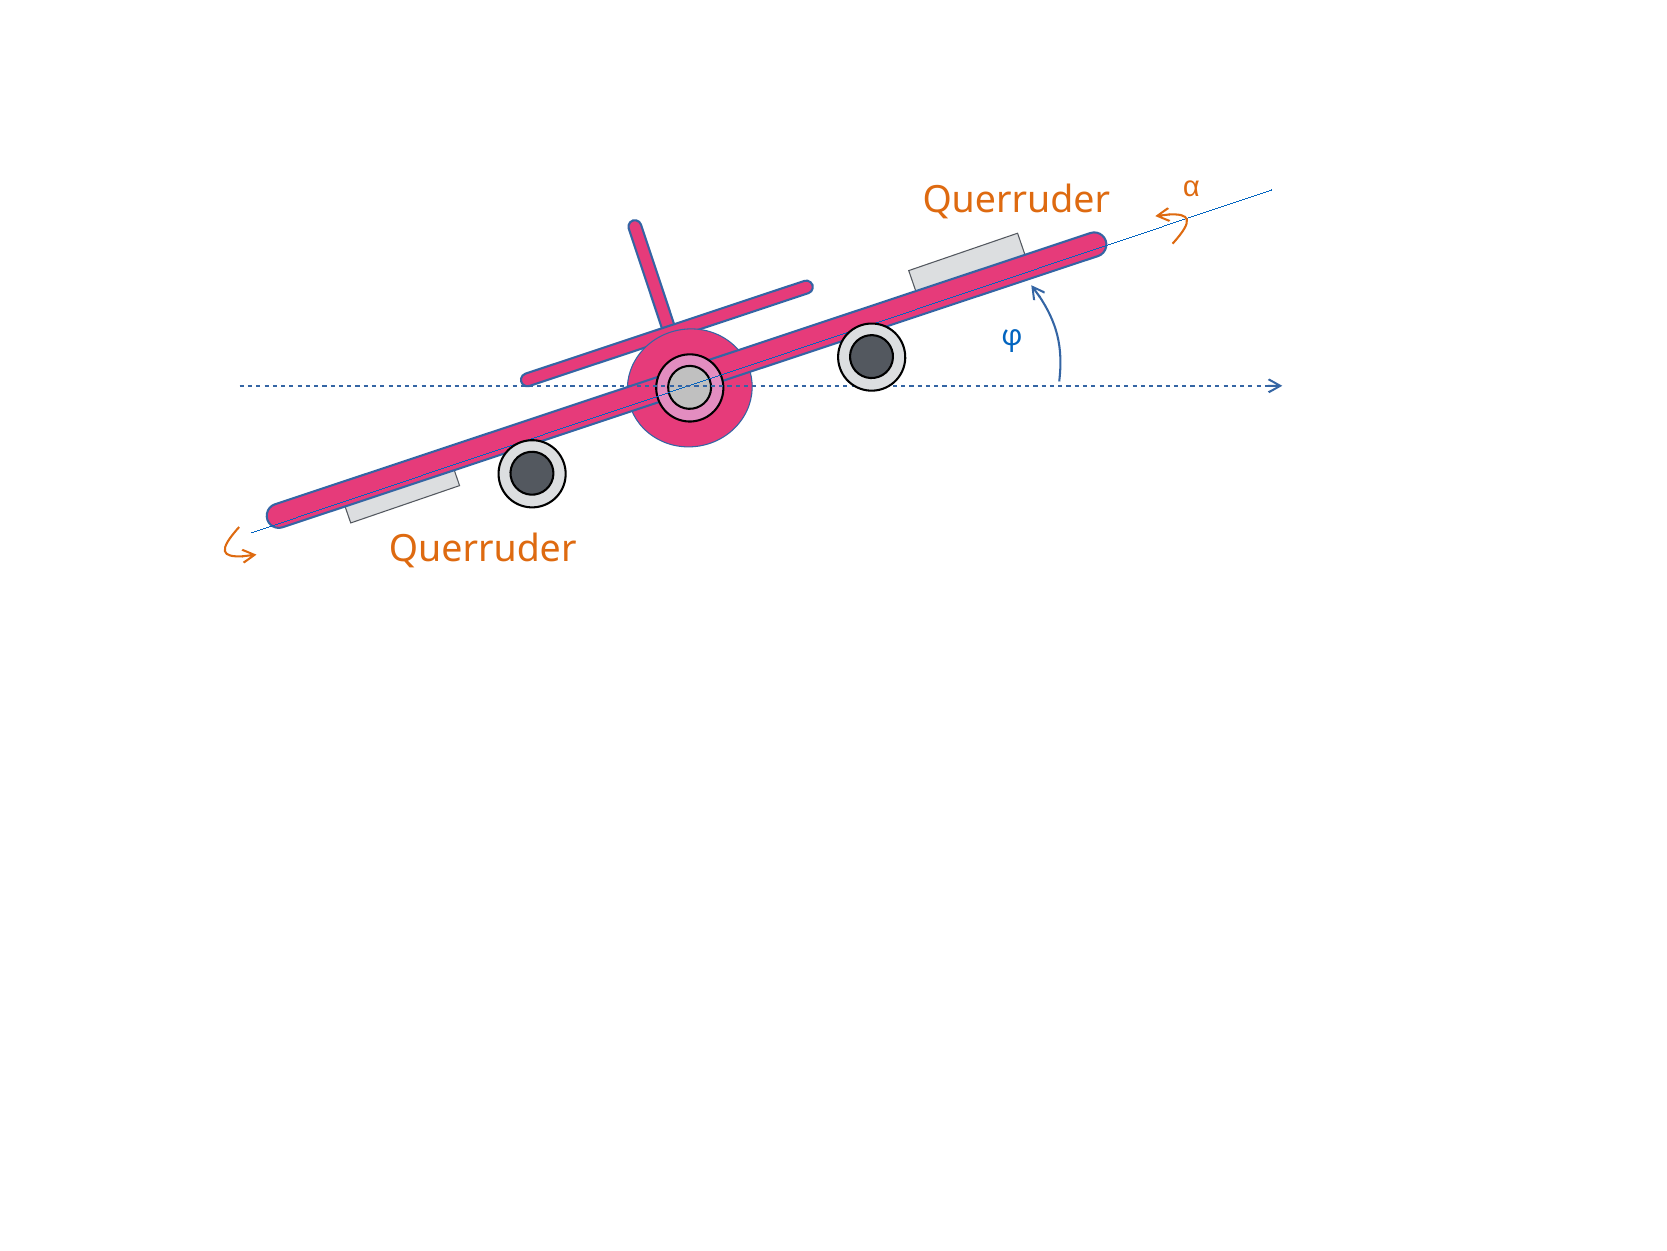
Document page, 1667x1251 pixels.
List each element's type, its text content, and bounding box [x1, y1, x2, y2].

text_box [656, 354, 724, 422]
text_box [908, 246, 1025, 291]
text_box [632, 372, 753, 447]
text_box [730, 246, 1107, 378]
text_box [837, 323, 906, 391]
text_box [224, 526, 257, 564]
text_box [1155, 207, 1187, 244]
text_box α [1182, 167, 1200, 203]
text_box [374, 471, 460, 498]
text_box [498, 439, 566, 508]
text_box [266, 378, 652, 528]
text_box [521, 280, 813, 387]
text_box Querruder [840, 150, 1193, 246]
text_box φ [1001, 315, 1023, 352]
text_box Querruder [306, 498, 659, 595]
text_box [628, 220, 674, 328]
text_box [627, 328, 738, 386]
text_box [1031, 285, 1061, 382]
